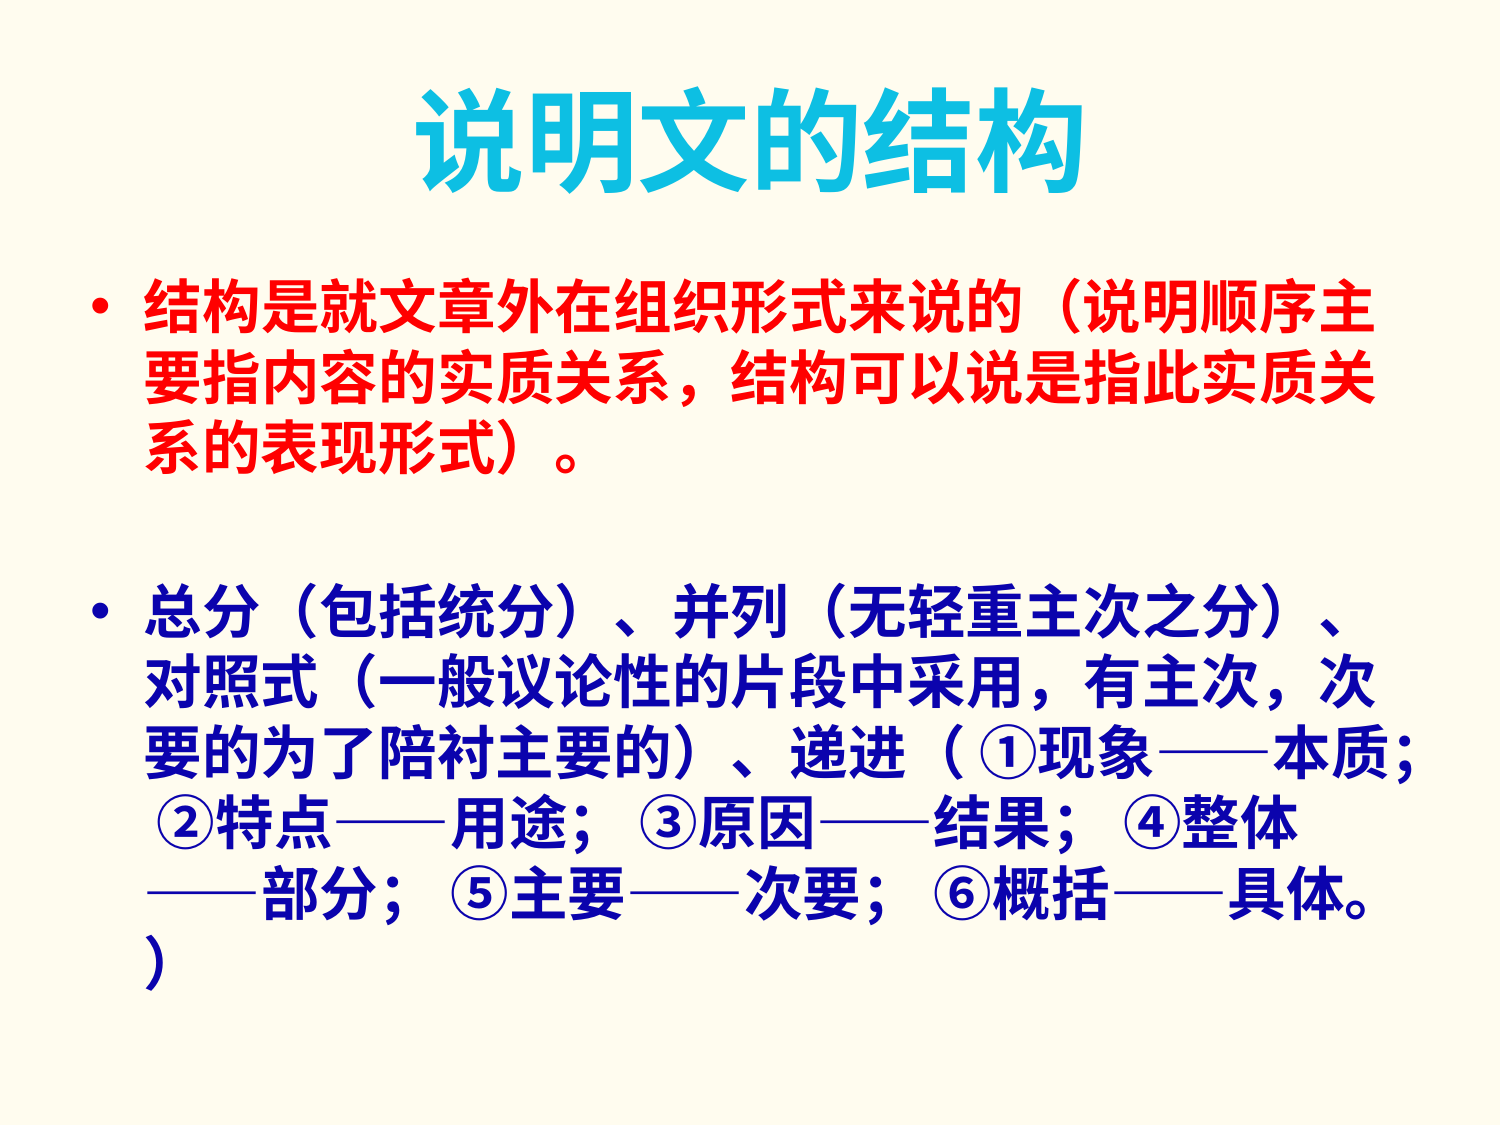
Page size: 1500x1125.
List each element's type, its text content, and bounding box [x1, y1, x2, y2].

list 结构是就文章外在组织形式来说的（说明顺序主要指内容的实质关系，结构可以说是指此实质关系的表现形式）。 总分（包括统分）、并列（无轻重主次之分）、对照式（一般议论性的片段中采用，有主次，次要的为了陪衬主要的）、递进（ ①现象——本质； ②特点——用途； ③原因——结果； ④整体——部分； ⑤主要——次要； ⑥概括——具体。 ） [75, 262, 1425, 1005]
title 说明文的结构 [75, 45, 1425, 233]
